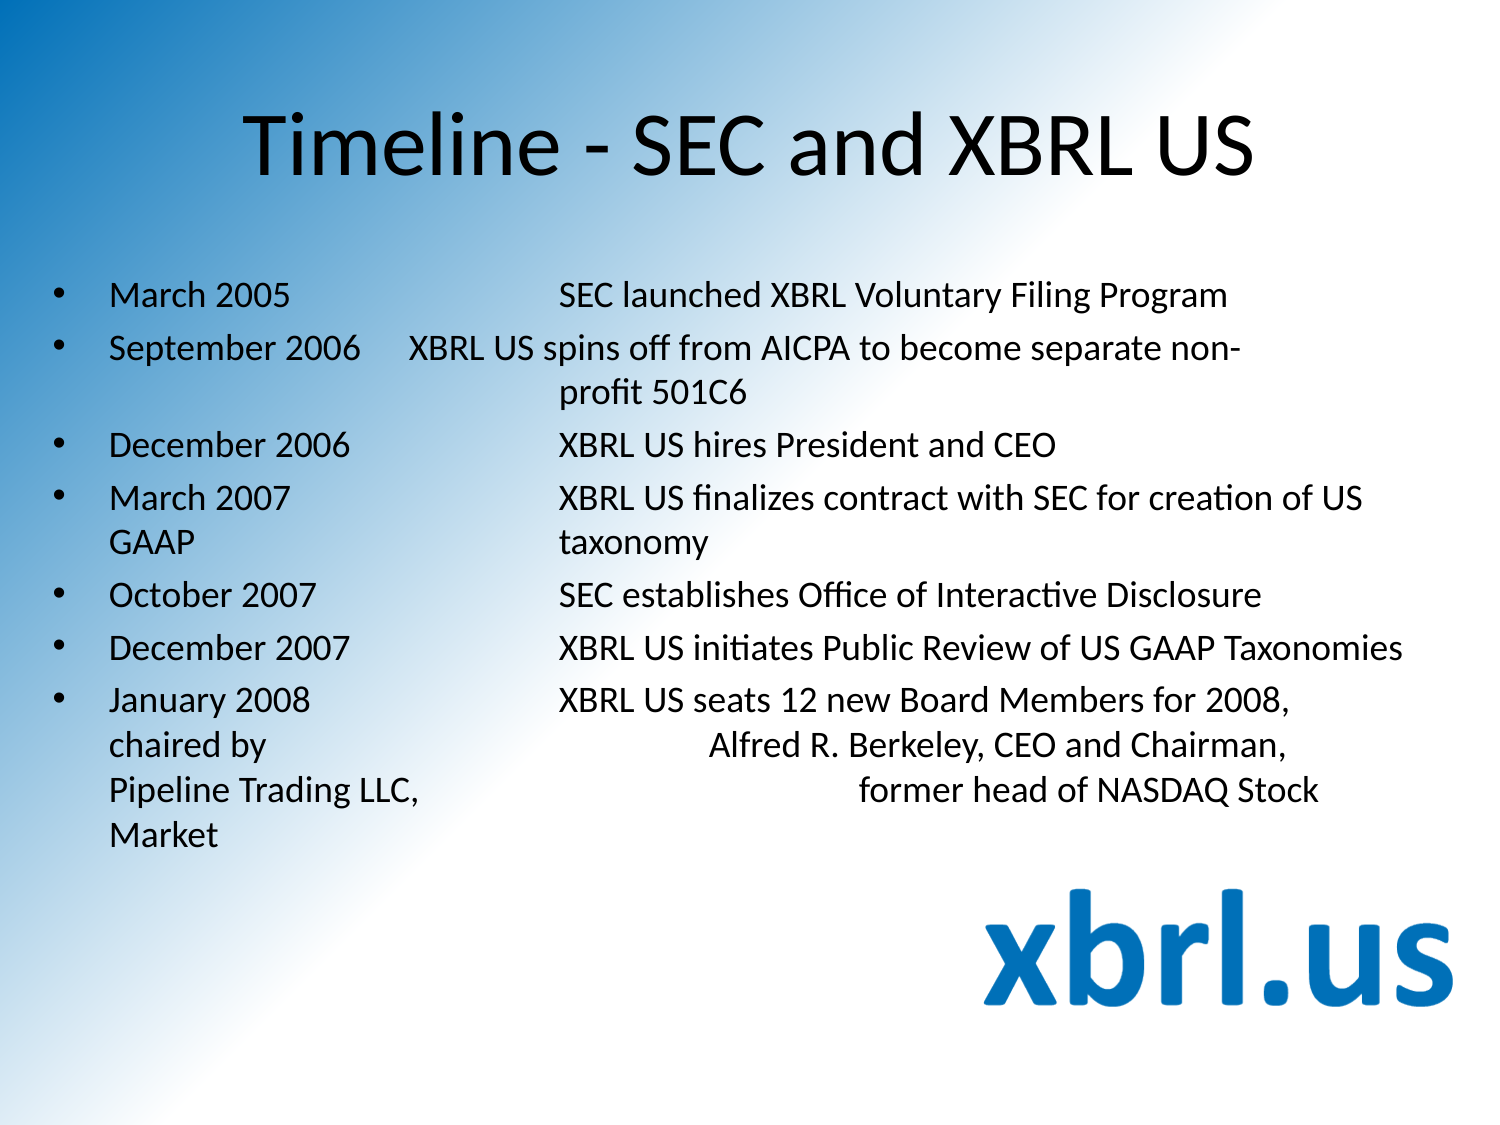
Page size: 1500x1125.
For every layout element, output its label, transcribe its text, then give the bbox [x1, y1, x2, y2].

title Timeline - SEC and XBRL US [74, 44, 1426, 233]
list March 2005 SEC launched XBRL Voluntary Filing Program September 2006 XBRL US spins off from AICPA to become separate non- profit 501C6 December 2006 XBRL US hires President and CEO March 2007 XBRL US finalizes contract with SEC for creation of US GAAP taxonomy October 2007 SEC establishes Office of Interactive Disclosure December 2007 XBRL US initiates Public Review of US GAAP Taxonomies January 2008 XBRL US seats 12 new Board Members for 2008, chaired by Alfred R. Berkeley, CEO and Chairman, Pipeline Trading LLC, former head of NASDAQ Stock Market [37, 262, 1426, 1006]
picture [962, 862, 1464, 1038]
